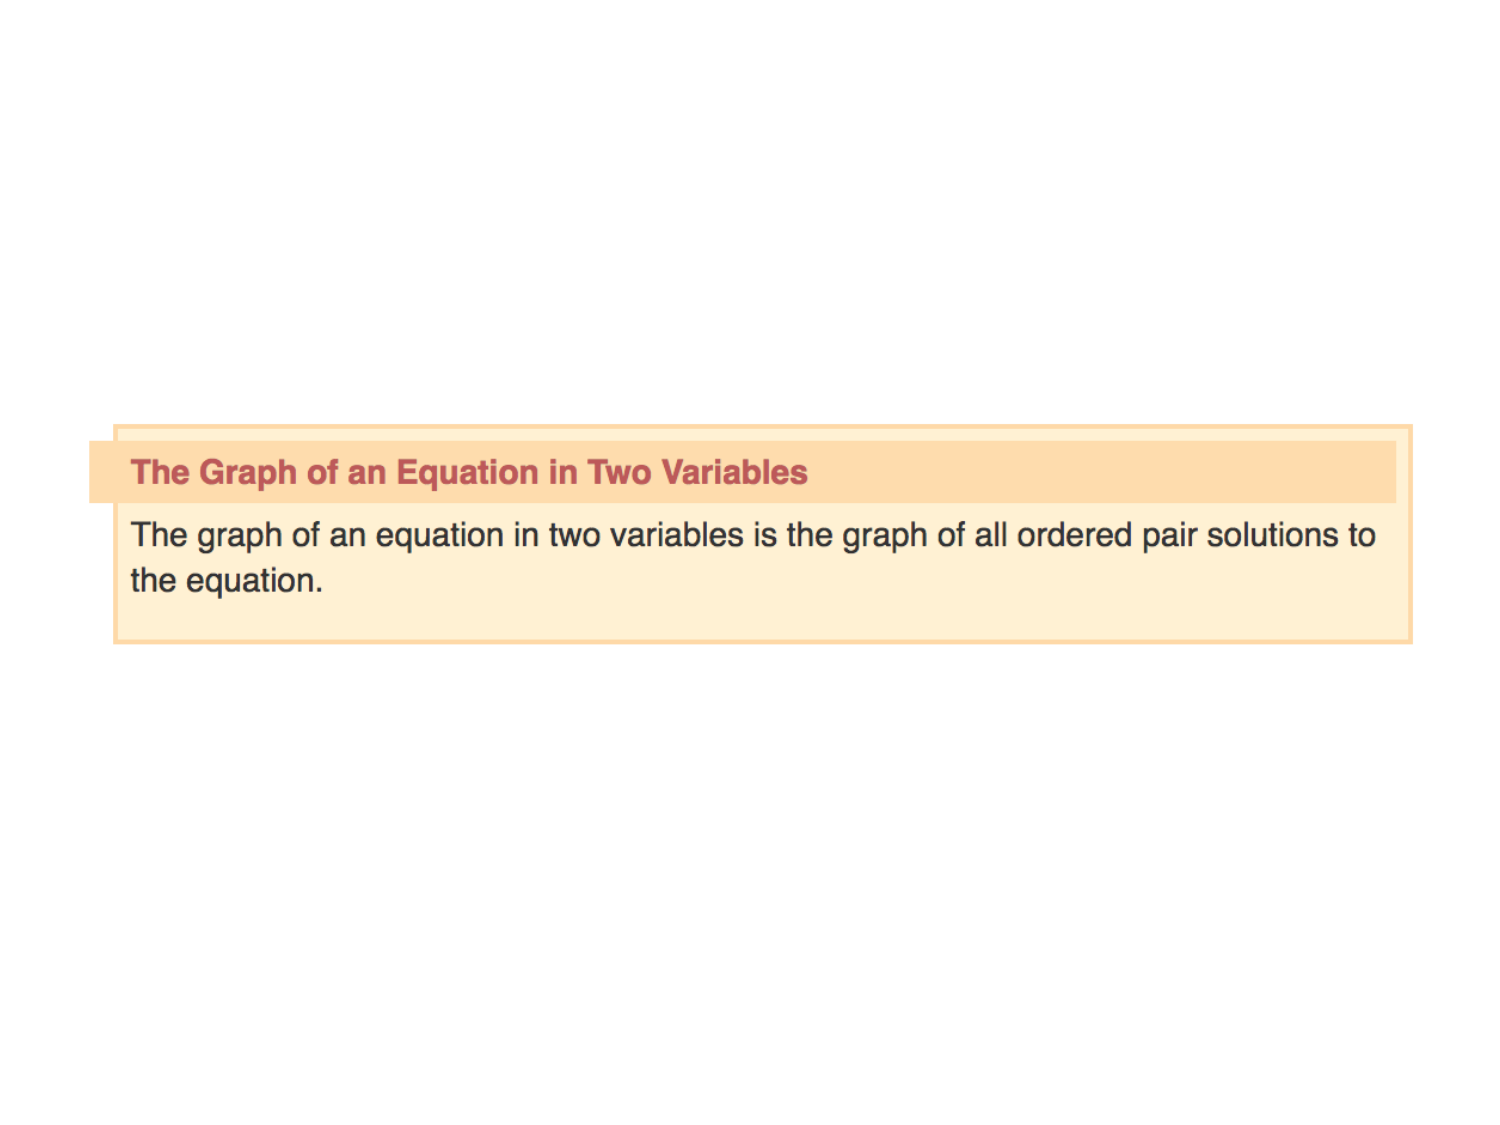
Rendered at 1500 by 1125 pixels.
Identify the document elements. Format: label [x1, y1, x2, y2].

list [74, 163, 1426, 907]
